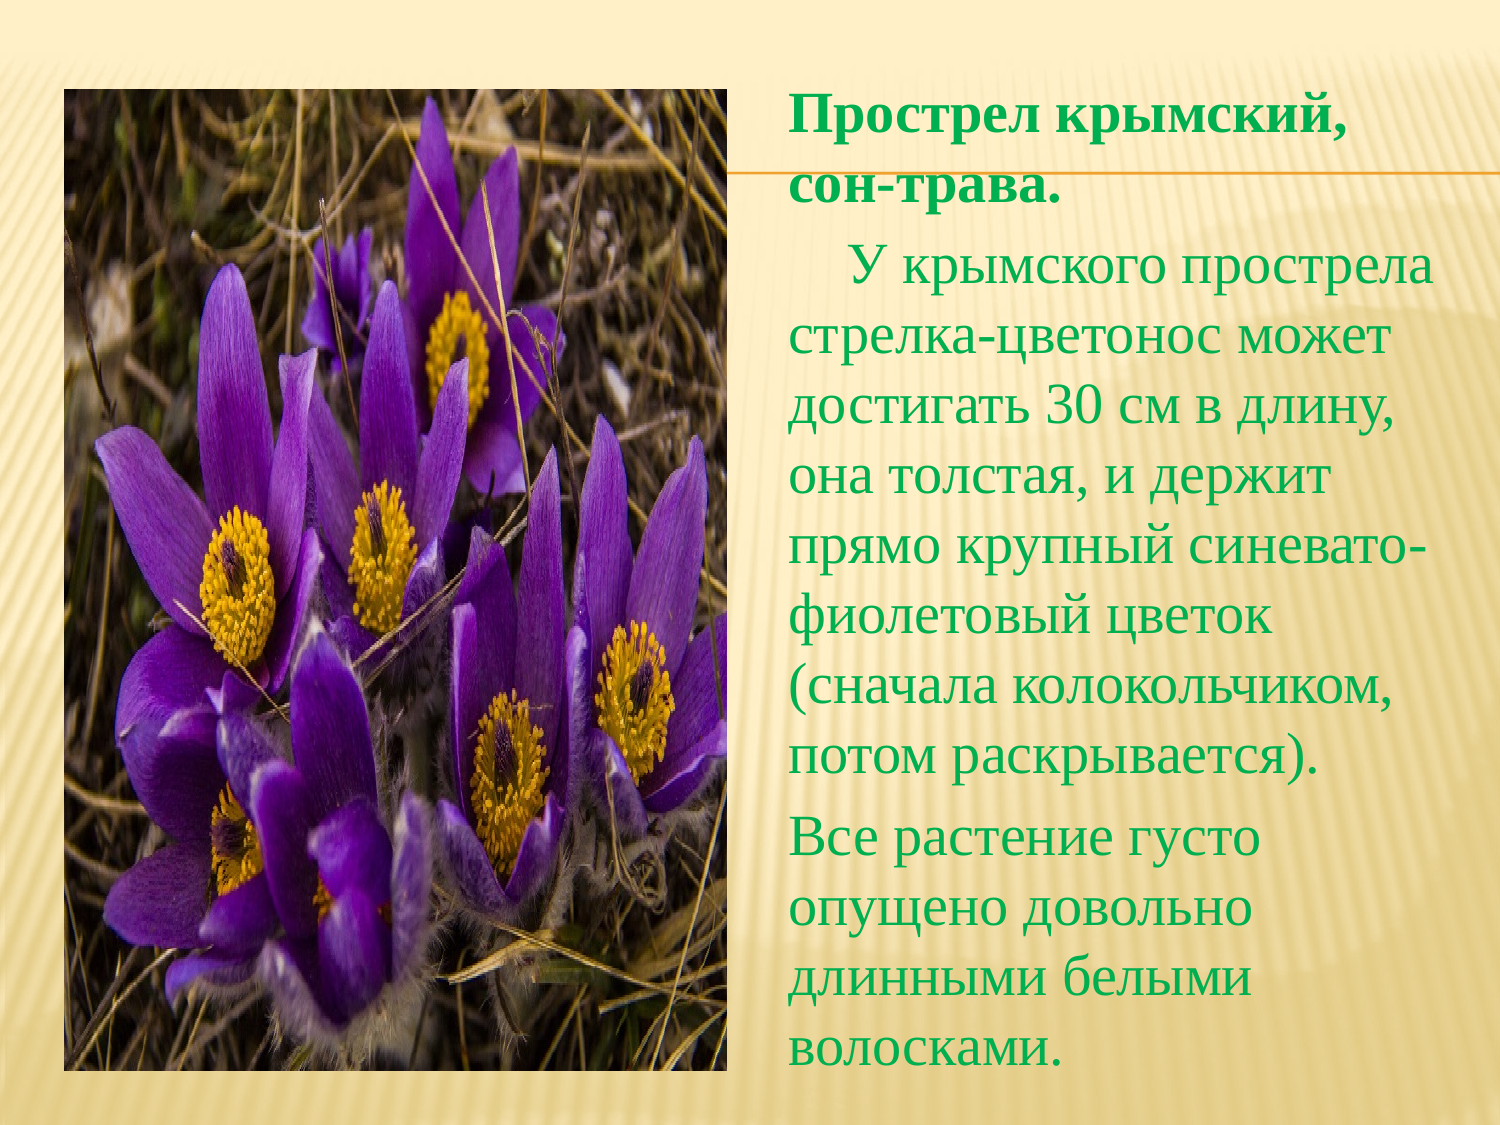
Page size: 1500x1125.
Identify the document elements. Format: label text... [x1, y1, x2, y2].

list Прострел крымский, сон-трава. У крымского прострела стрелка-цветонос может достигать 30 см в длину, она толстая, и держит прямо крупный синевато-фиолетовый цветок (сначала колокольчиком, потом раскрывается). Все растение густо опущено довольно длинными белыми волосками. [773, 66, 1475, 1071]
picture [64, 89, 727, 1071]
